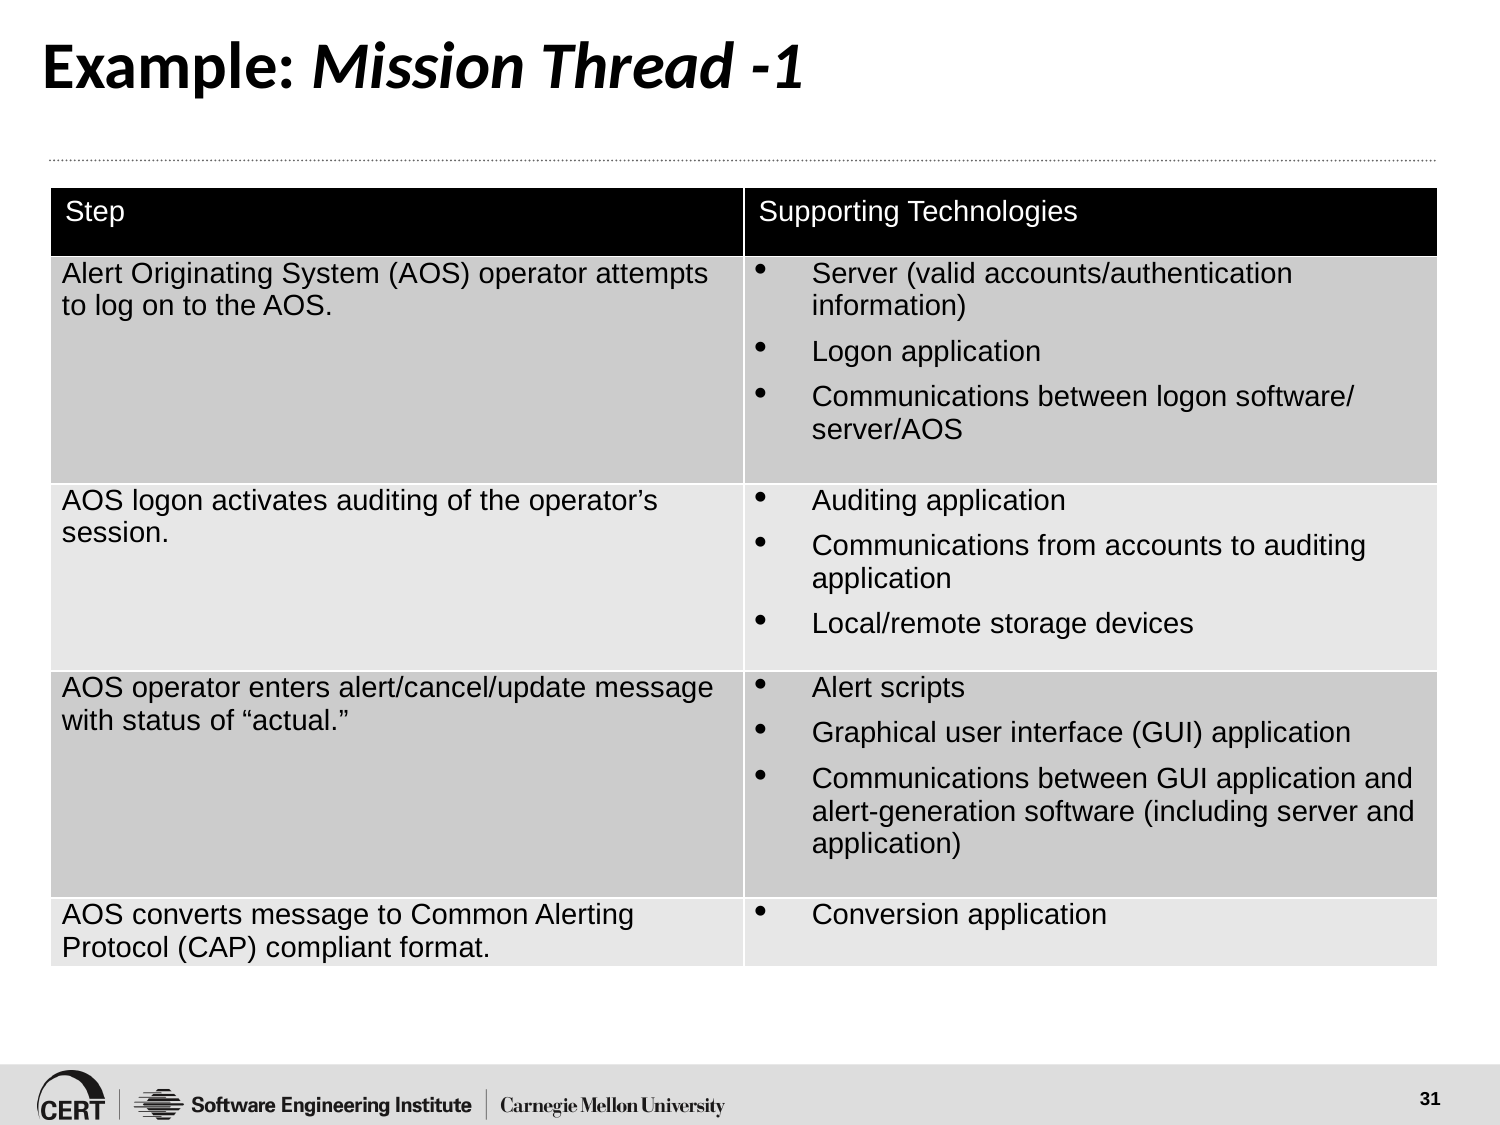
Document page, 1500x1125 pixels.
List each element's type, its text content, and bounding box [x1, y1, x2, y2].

table_cell Alert scripts Graphical user interface (GUI) application Communications between GUI application and alert-generation software (including server and application) [745, 672, 1437, 897]
table_cell AOS operator enters alert/cancel/update message with status of “actual.” [51, 672, 743, 897]
table_cell Server (valid accounts/authentication information) Logon application Communications between logon software/ server/AOS [745, 257, 1437, 483]
table_cell AOS logon activates auditing of the operator’s session. [51, 485, 743, 670]
table_header Step [51, 188, 743, 256]
title Example: Mission Thread -1 [42, 37, 1434, 155]
table_cell Conversion application [745, 899, 1437, 966]
table_cell Auditing application Communications from accounts to auditing application Local/remote storage devices [745, 485, 1437, 670]
table_header Supporting Technologies [745, 188, 1437, 256]
table_cell Alert Originating System (AOS) operator attempts to log on to the AOS. [51, 257, 743, 483]
picture [37, 1069, 725, 1122]
table_cell AOS converts message to Common Alerting Protocol (CAP) compliant format. [51, 899, 743, 966]
